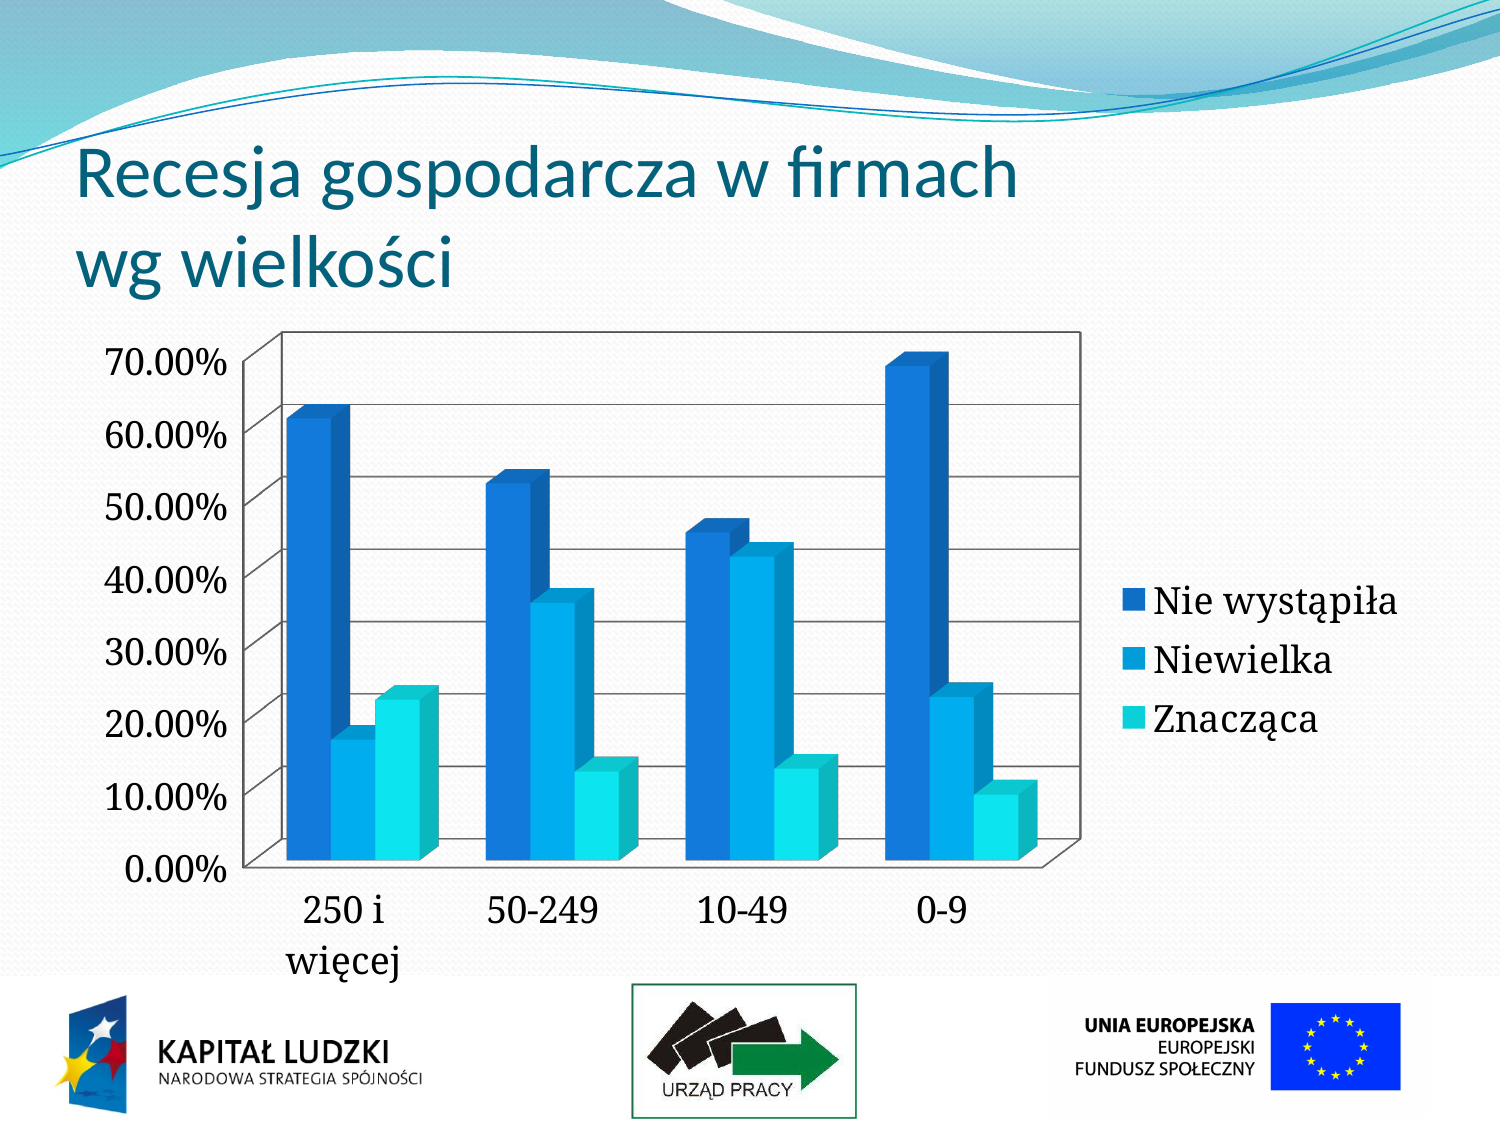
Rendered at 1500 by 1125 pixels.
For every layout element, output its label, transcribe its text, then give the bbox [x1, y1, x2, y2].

picture [1045, 999, 1430, 1118]
title Recesja gospodarcza w firmach wg wielkości [75, 115, 1425, 303]
chart [74, 317, 1426, 1000]
picture [631, 1011, 857, 1119]
picture [41, 975, 442, 1125]
